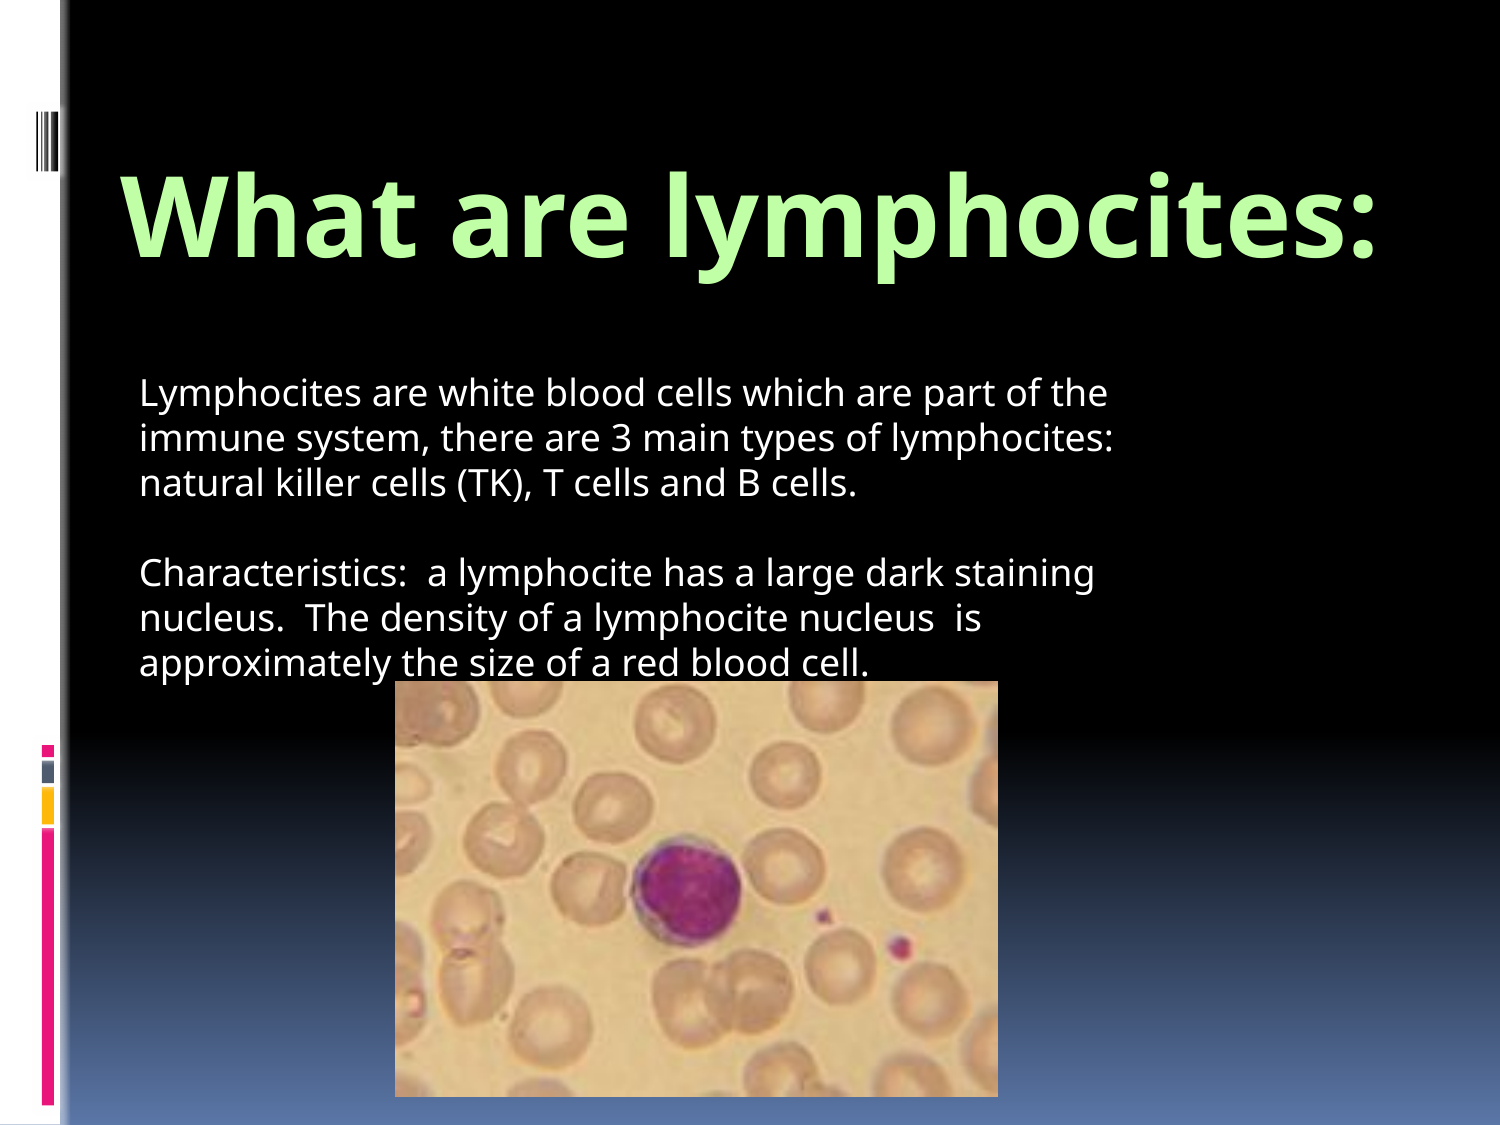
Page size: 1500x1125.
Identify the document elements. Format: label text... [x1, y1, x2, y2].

text_box Lymphocites are white blood cells which are part of the immune system, there are 3 main types of lymphocites: natural killer cells (TK), T cells and B cells. Characteristics: a lymphocite has a large dark staining nucleus. The density of a lymphocite nucleus is approximately the size of a red blood cell. [123, 361, 1258, 782]
picture [395, 680, 999, 1098]
text_box What are lymphocites: [105, 137, 1396, 288]
